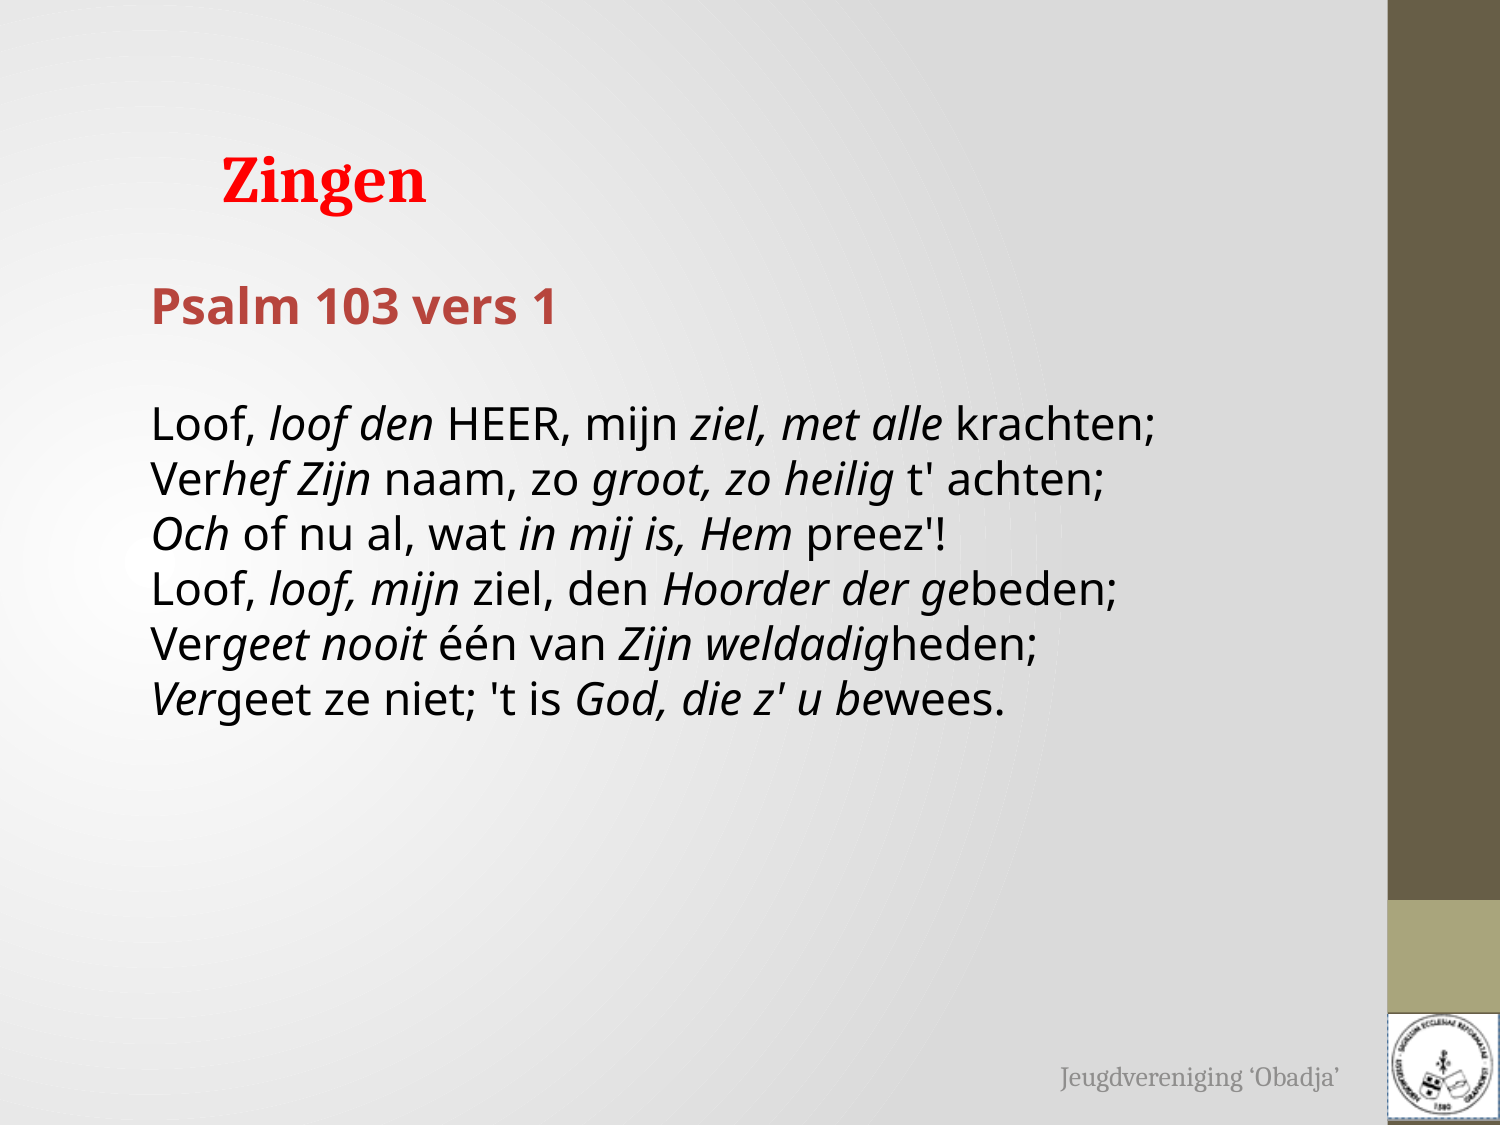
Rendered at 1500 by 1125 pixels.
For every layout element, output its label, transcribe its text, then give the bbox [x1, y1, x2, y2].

subtitle Jeugdvereniging ‘Obadja’ [1045, 1050, 1384, 1100]
text_box Psalm 103 vers 1 Loof, loof den HEER, mijn ziel, met alle krachten; Verhef Zijn naam, zo groot, zo heilig t' achten; Och of nu al, wat in mij is, Hem preez'! Loof, loof, mijn ziel, den Hoorder der gebeden; Vergeet nooit één van Zijn weldadigheden; Vergeet ze niet; 't is God, die z' u bewees. [135, 267, 1244, 979]
picture [1387, 1014, 1500, 1121]
text_box Zingen [207, 116, 1250, 223]
